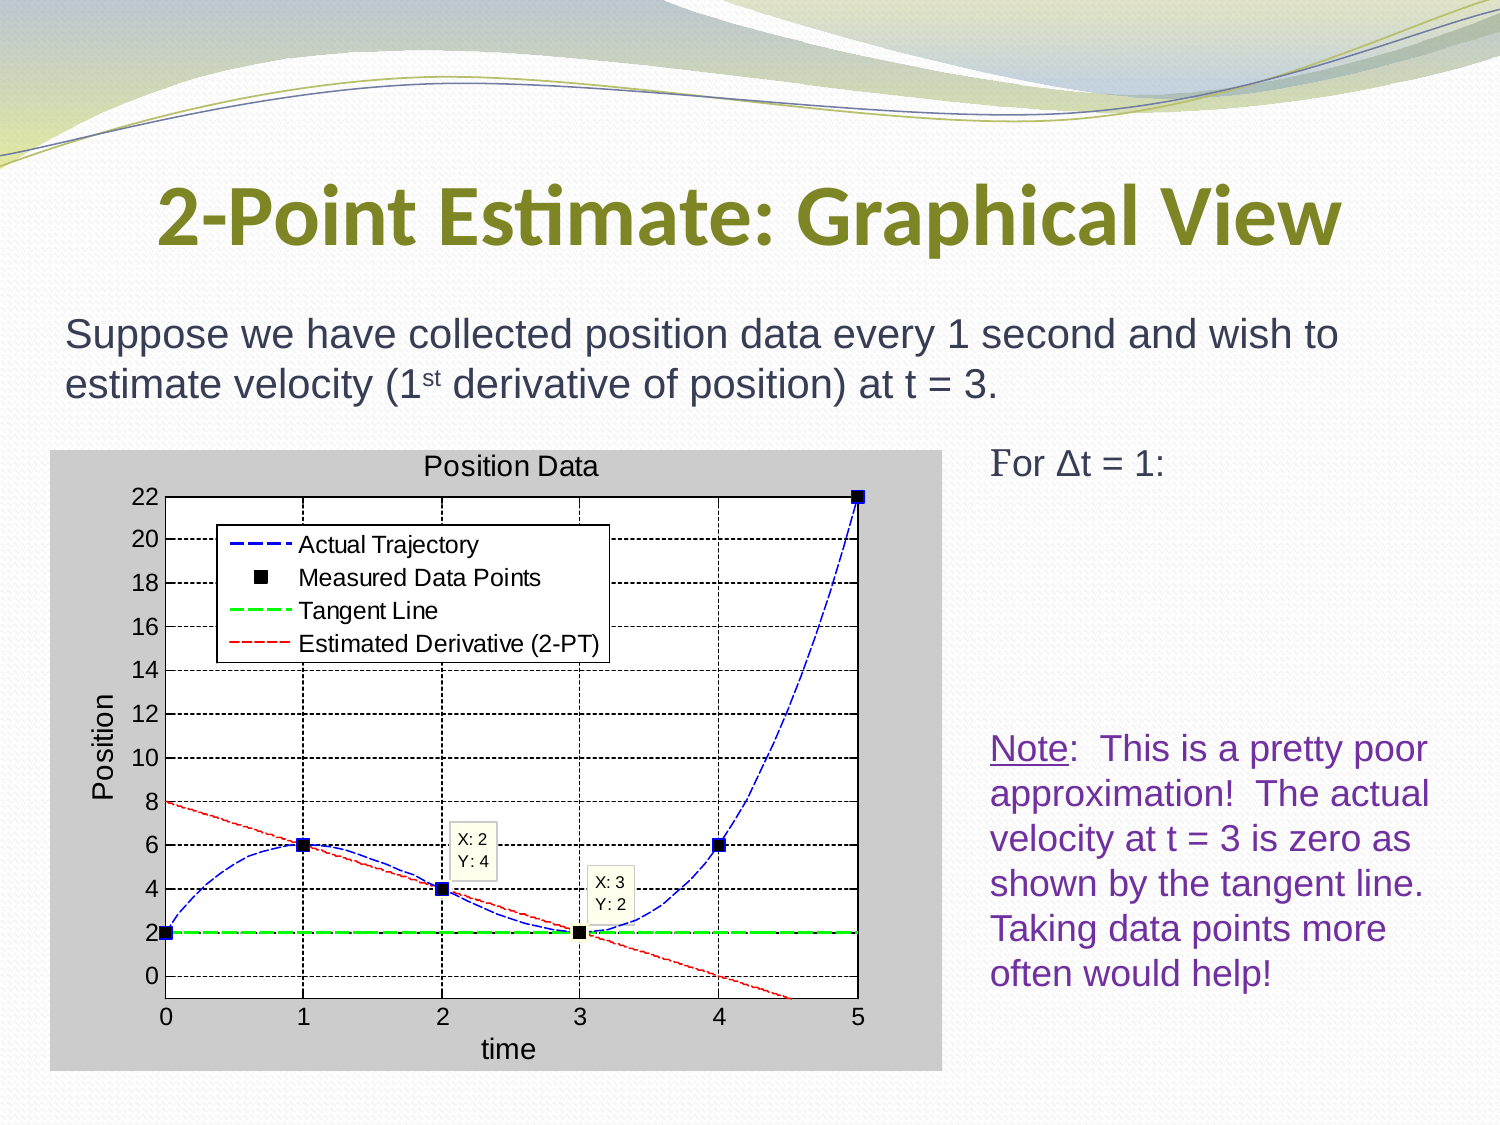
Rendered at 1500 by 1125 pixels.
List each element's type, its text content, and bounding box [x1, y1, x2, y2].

title 2-Point Estimate: Graphical View [75, 75, 1425, 263]
text_box Suppose we have collected position data every 1 second and wish to estimate velocity (1st derivative of position) at t = 3. [50, 299, 1470, 415]
picture [49, 449, 943, 1071]
